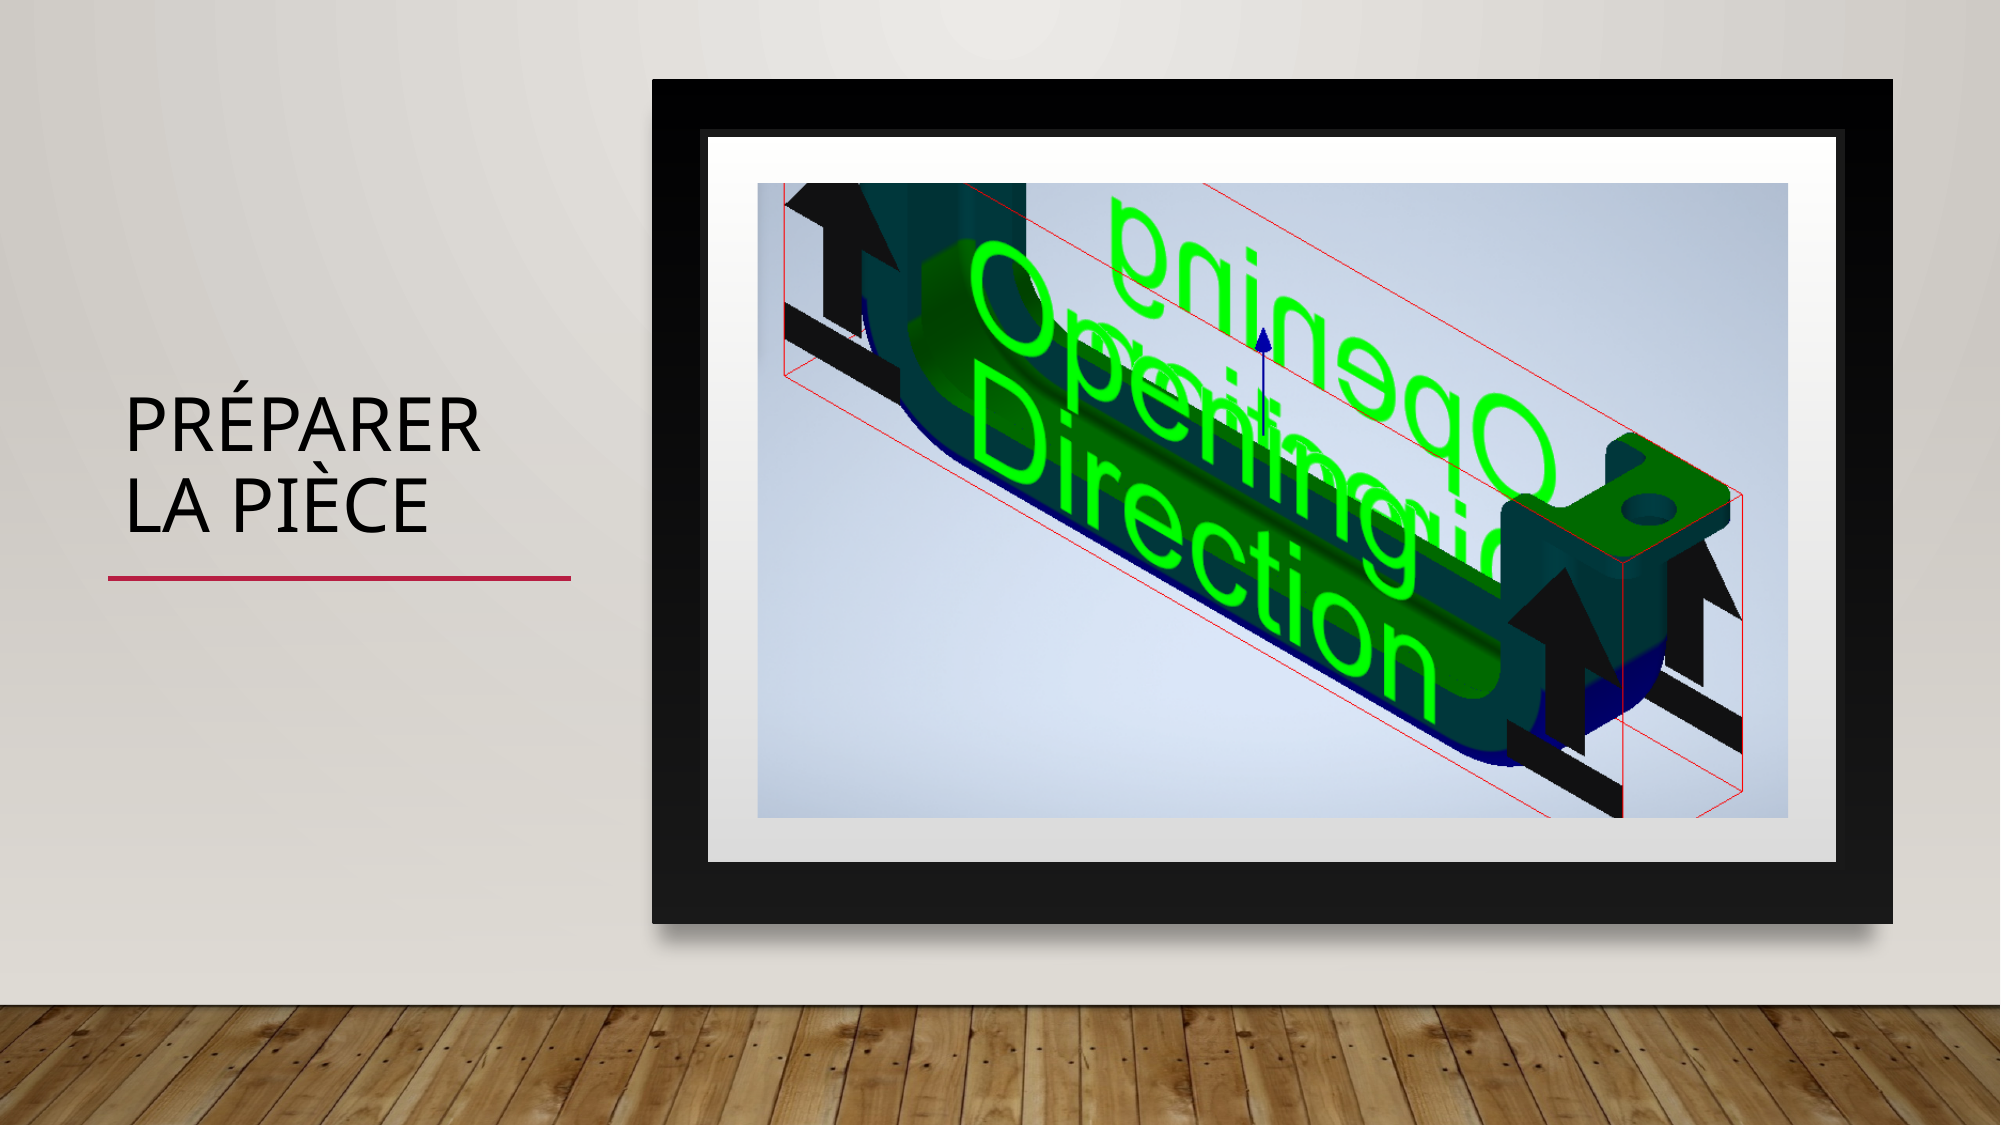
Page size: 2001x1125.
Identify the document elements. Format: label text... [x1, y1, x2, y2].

text_box [0, 0, 2000, 330]
text_box [0, 330, 2000, 1004]
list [757, 182, 1789, 818]
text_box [652, 78, 1894, 924]
picture [0, 1006, 2000, 1125]
title Préparer la pièce [108, 241, 572, 549]
